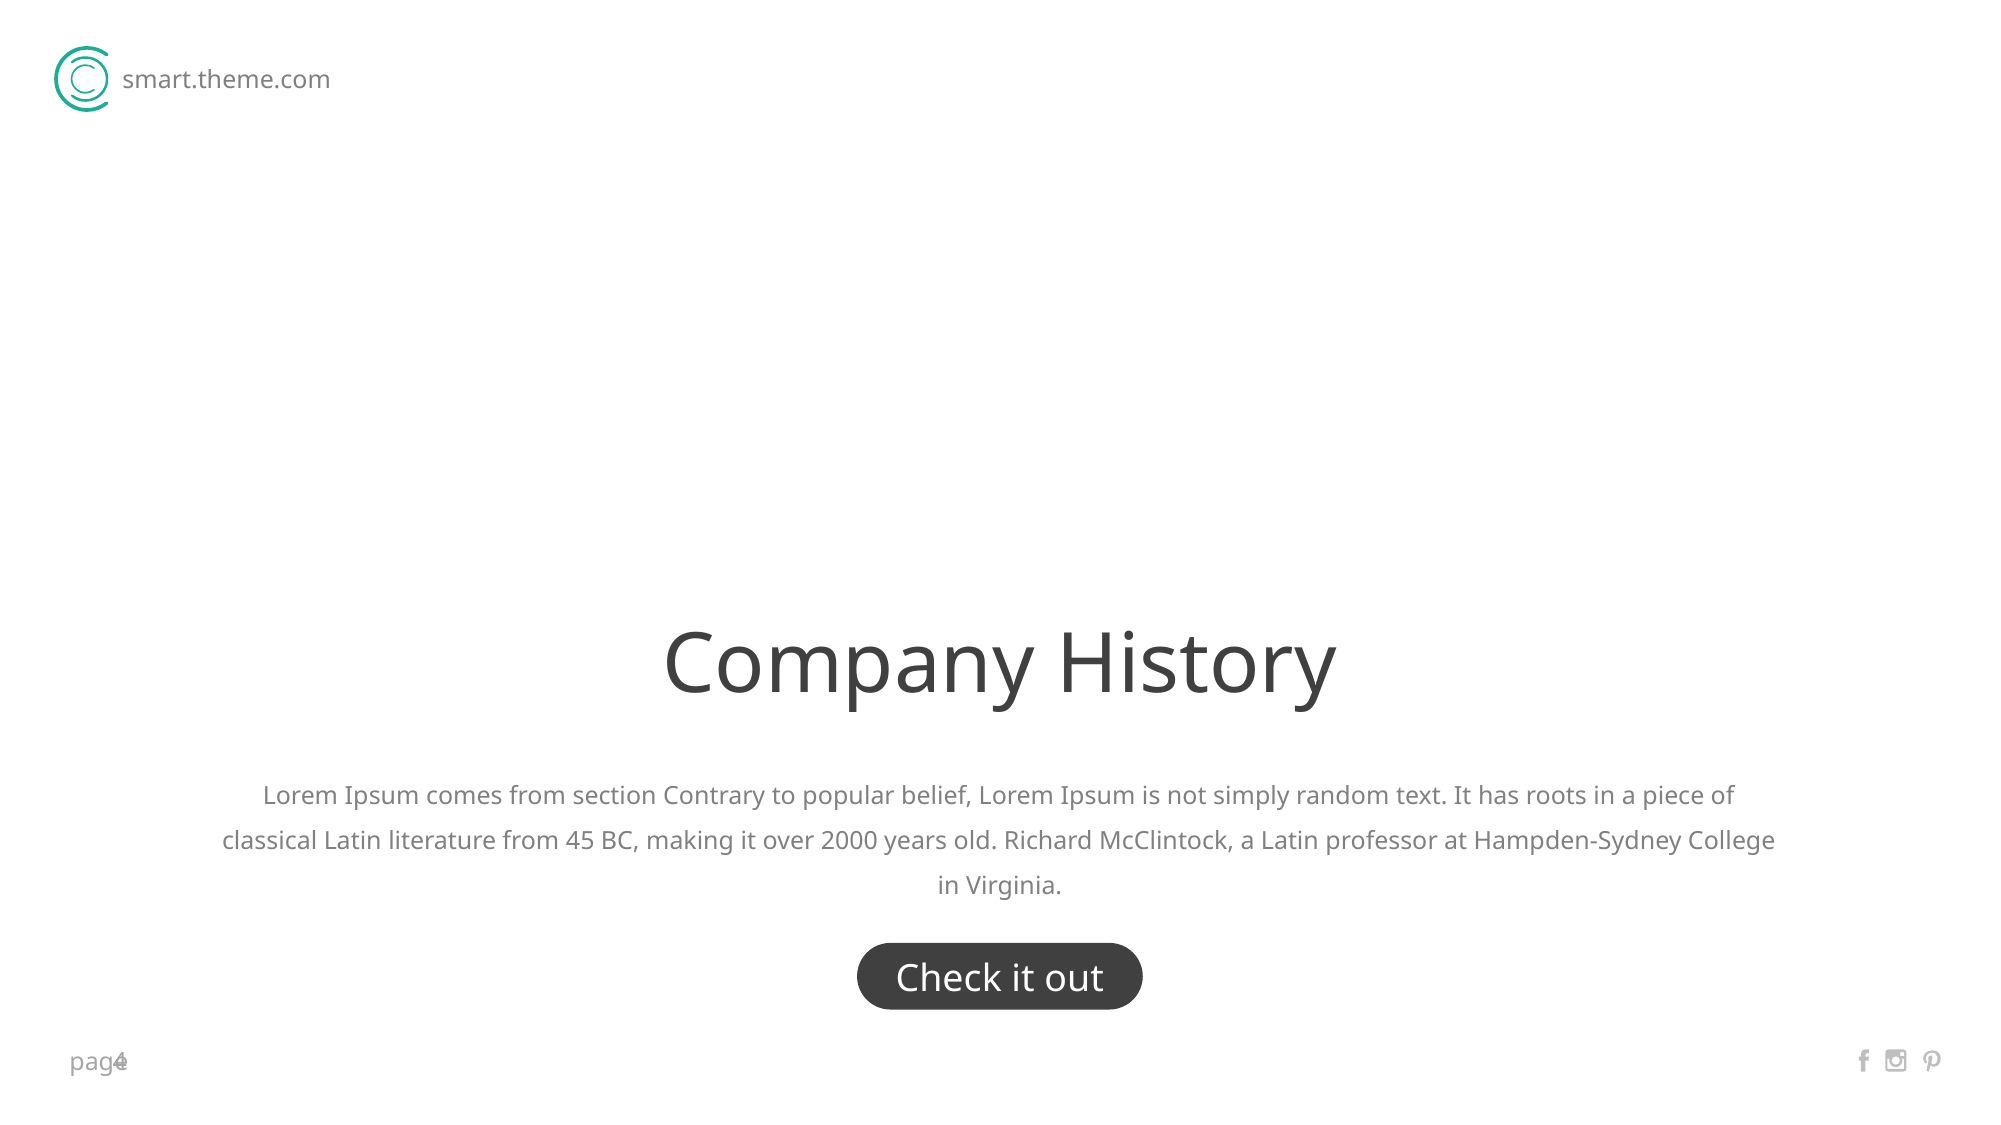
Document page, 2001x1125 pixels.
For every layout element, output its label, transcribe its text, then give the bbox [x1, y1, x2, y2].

text_box Check it out [856, 941, 1144, 1011]
picture [0, 0, 2000, 563]
text_box Company History [647, 601, 1353, 717]
text_box Lorem Ipsum comes from section Contrary to popular belief, Lorem Ipsum is not simply random text. It has roots in a piece of classical Latin literature from 45 BC, making it over 2000 years old. Richard McClintock, a Latin professor at Hampden-Sydney College in Virginia. [200, 757, 1800, 907]
